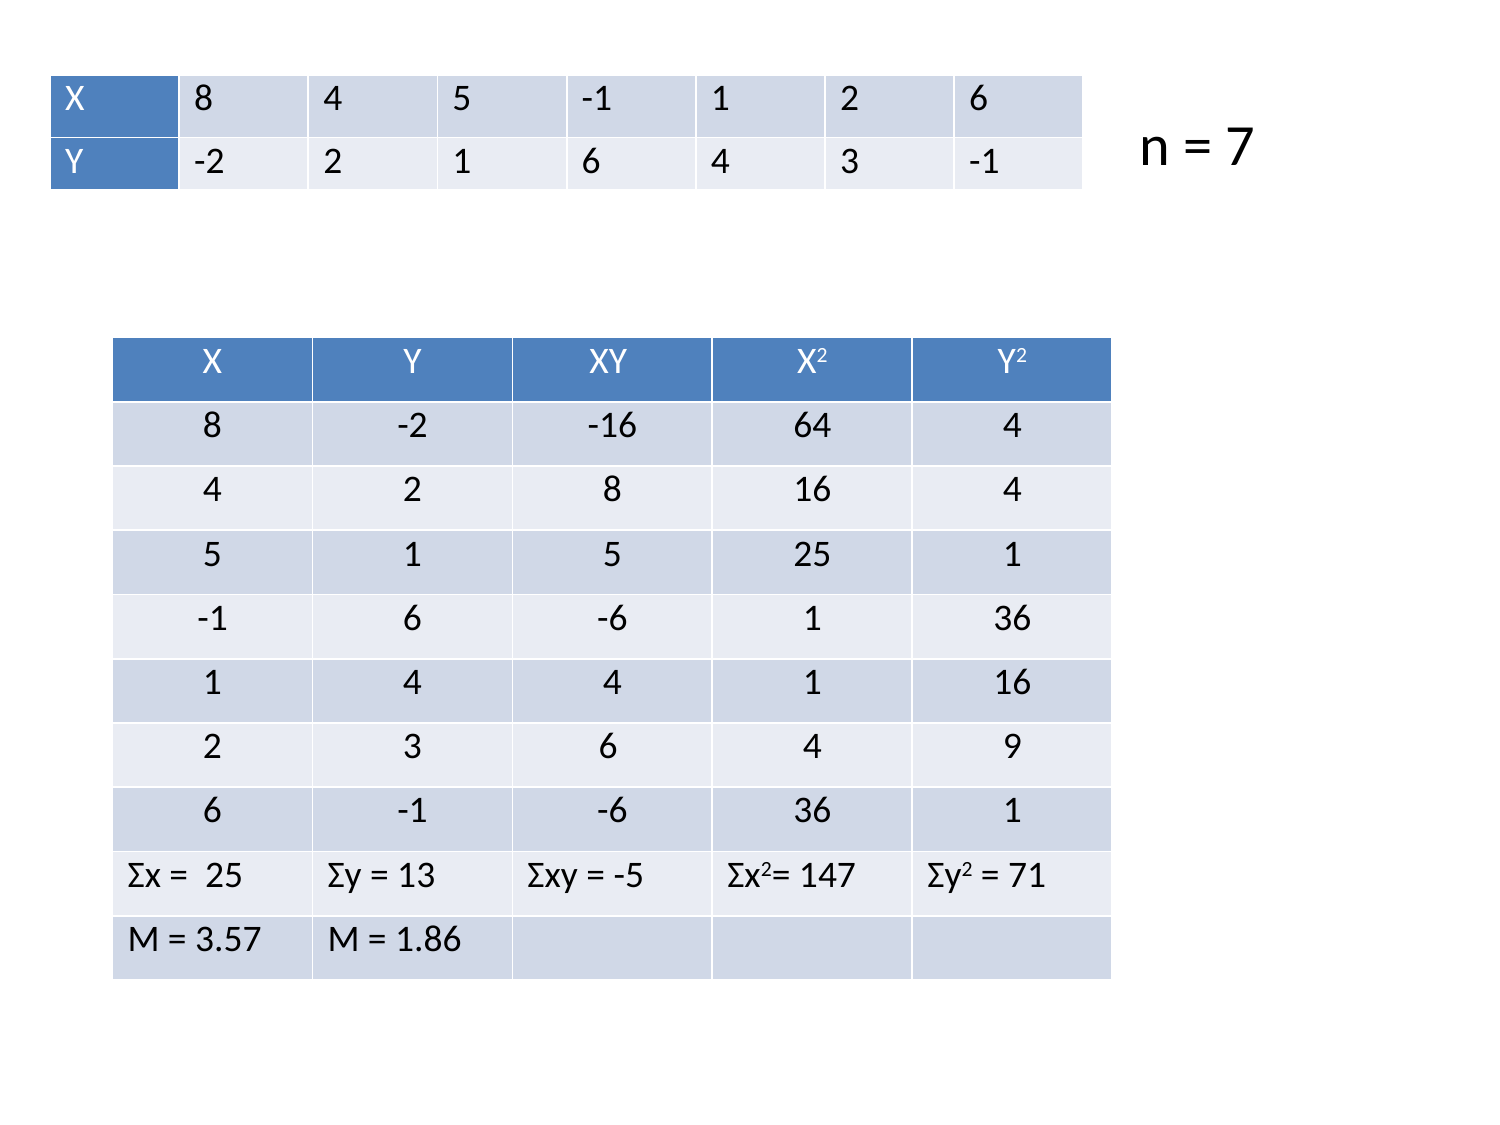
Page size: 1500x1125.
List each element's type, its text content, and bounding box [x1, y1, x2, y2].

table_cell -1 [313, 788, 512, 851]
table_cell [913, 917, 1111, 979]
table_cell 3 [313, 724, 512, 786]
table_cell 5 [513, 531, 711, 594]
table_header 8 [180, 76, 307, 137]
table_header X2 [713, 338, 911, 401]
table_cell Σx = 25 [113, 852, 312, 915]
table_cell 16 [913, 660, 1111, 722]
table_cell 8 [513, 467, 711, 529]
table_cell -1 [955, 138, 1082, 189]
text_box n = 7 [1125, 99, 1463, 185]
table_cell 4 [913, 467, 1111, 529]
table_cell 64 [713, 403, 911, 465]
table_header XY [513, 338, 711, 401]
table_cell 1 [913, 788, 1111, 851]
table_cell 4 [913, 403, 1111, 465]
table_cell Σy2 = 71 [913, 852, 1111, 915]
table_cell 1 [313, 531, 512, 594]
table_header X [113, 338, 312, 401]
table_cell 1 [438, 138, 566, 189]
table_cell 4 [113, 467, 312, 529]
table_cell 6 [513, 724, 711, 786]
table_cell M = 3.57 [113, 917, 312, 979]
table_cell 16 [713, 467, 911, 529]
table_cell 4 [697, 138, 824, 189]
table_cell -16 [513, 403, 711, 465]
table_cell 4 [313, 660, 512, 722]
table_cell 5 [113, 531, 312, 594]
table_cell 2 [309, 138, 437, 189]
table_cell 6 [568, 138, 695, 189]
table_cell -6 [513, 788, 711, 851]
table_cell 25 [713, 531, 911, 594]
table_header X [51, 76, 178, 137]
table_cell Y [51, 138, 178, 189]
table_cell 8 [113, 403, 312, 465]
table_cell 6 [113, 788, 312, 851]
table_cell Σy = 13 [313, 852, 512, 915]
table_cell -2 [313, 403, 512, 465]
table_cell [513, 917, 711, 979]
table_cell 3 [826, 138, 953, 189]
table_header -1 [568, 76, 695, 137]
table_cell 2 [113, 724, 312, 786]
table_header 4 [309, 76, 437, 137]
table_cell Σx2= 147 [713, 852, 911, 915]
table_cell 36 [913, 595, 1111, 658]
table_cell [713, 917, 911, 979]
table_cell 4 [513, 660, 711, 722]
table_cell 4 [713, 724, 911, 786]
table_cell 1 [113, 660, 312, 722]
table_cell 6 [313, 595, 512, 658]
table_cell -2 [180, 138, 307, 189]
table_cell 1 [913, 531, 1111, 594]
table_cell 36 [713, 788, 911, 851]
table_cell Σxy = -5 [513, 852, 711, 915]
table_cell 1 [713, 595, 911, 658]
table_header Y [313, 338, 512, 401]
table_header 2 [826, 76, 953, 137]
table_cell 2 [313, 467, 512, 529]
table_header 1 [697, 76, 824, 137]
table_header 5 [438, 76, 566, 137]
table_cell 1 [713, 660, 911, 722]
table_cell -6 [513, 595, 711, 658]
table_header 6 [955, 76, 1082, 137]
table_header Y2 [913, 338, 1111, 401]
table_cell -1 [113, 595, 312, 658]
table_cell 9 [913, 724, 1111, 786]
table_cell M = 1.86 [313, 917, 512, 979]
